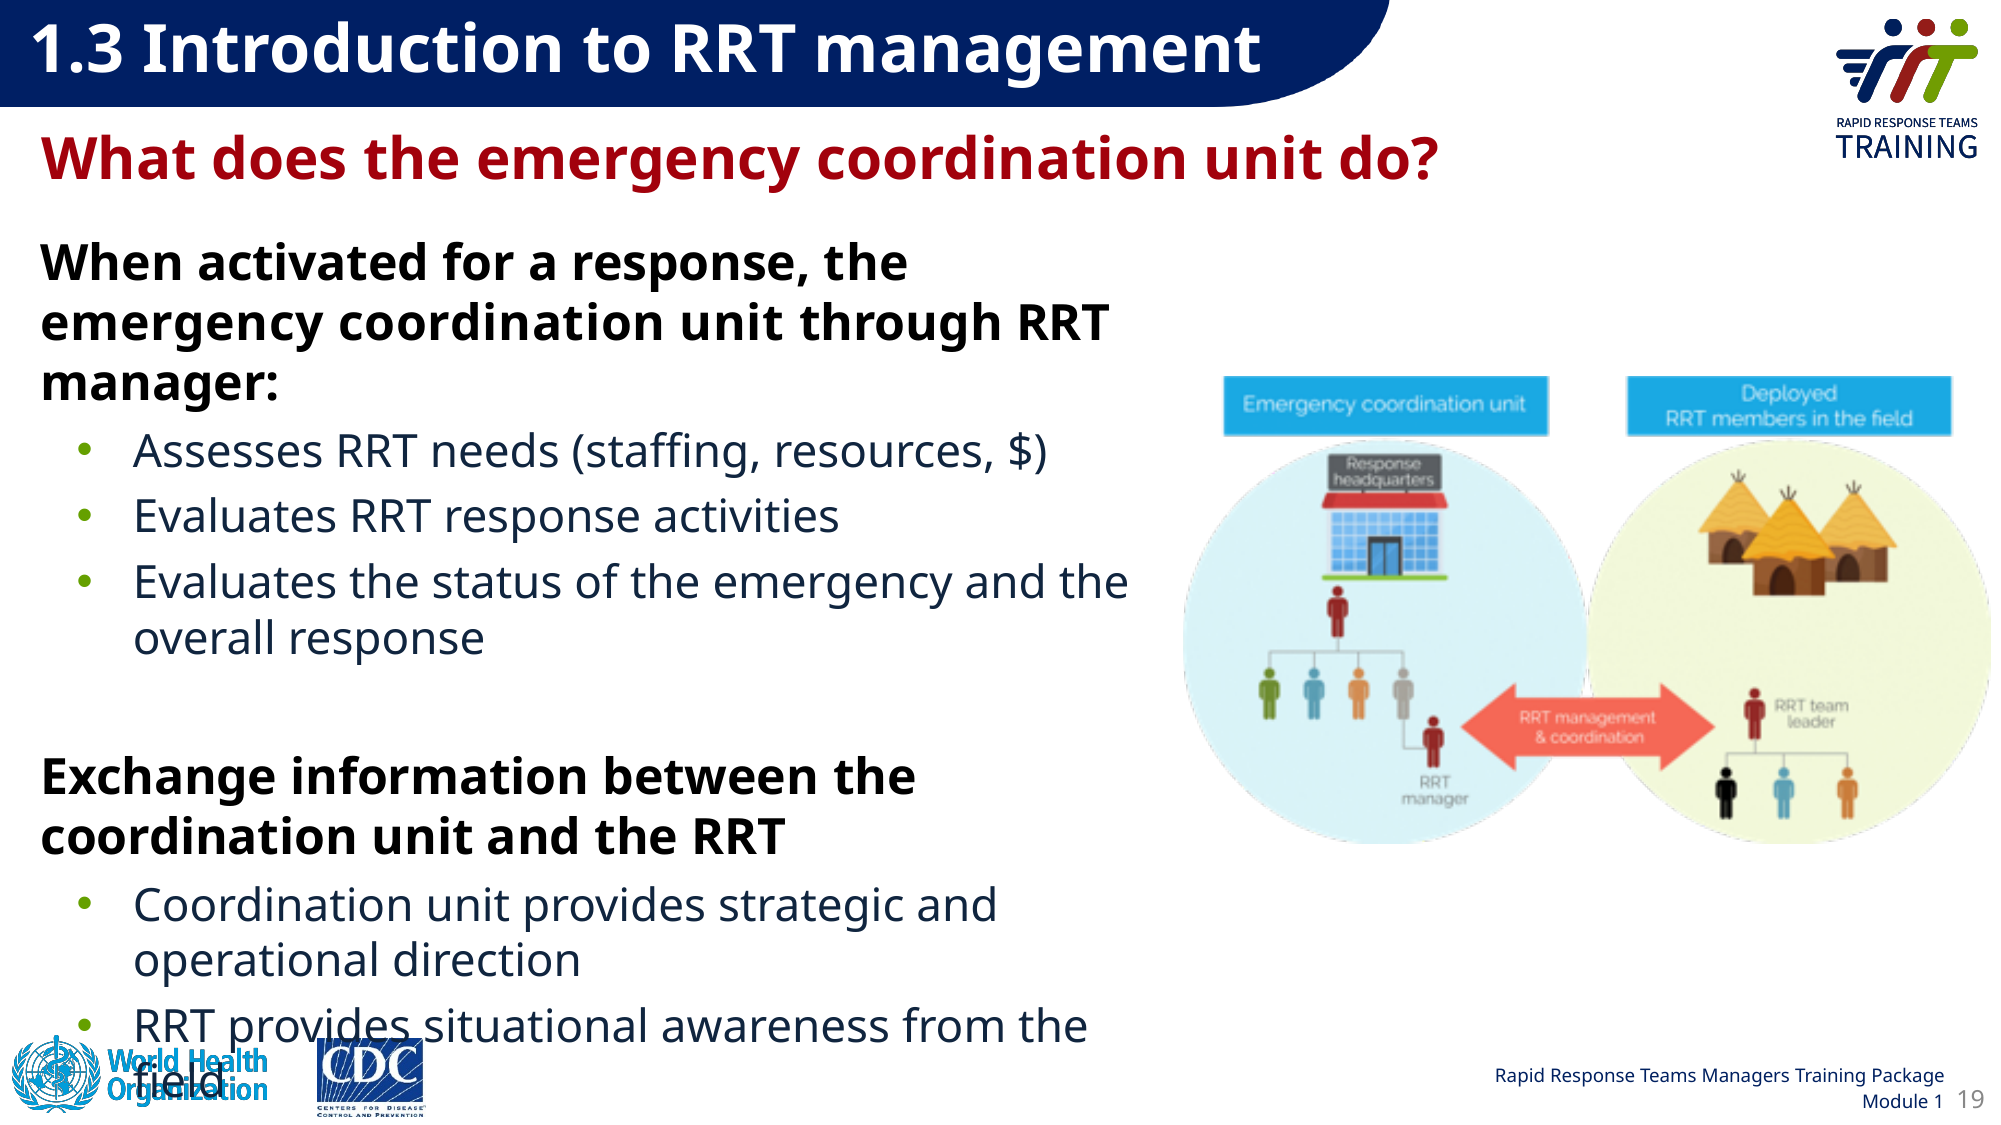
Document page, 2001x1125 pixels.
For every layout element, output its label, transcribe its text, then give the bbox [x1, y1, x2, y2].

picture [30, 1083, 37, 1091]
picture [12, 1035, 39, 1068]
text_box 1.3 Introduction to RRT management [22, 7, 1534, 110]
text_box When activated for a response, the emergency coordination unit through RRT manager: Assesses RRT needs (staffing, resources, $) Evaluates RRT response activities Evaluates the status of the emergency and the overall response Exchange information between the coordination unit and the RRT Coordination unit provides strategic and operational direction RRT provides situational awareness from the field [39, 218, 1177, 1108]
picture [317, 1108, 426, 1117]
text_box 19 [1557, 1075, 1993, 1121]
title What does the emergency coordination unit do? [33, 111, 1701, 202]
picture [0, 0, 1390, 107]
picture [50, 1108, 62, 1113]
picture [1183, 375, 1991, 844]
picture [1835, 19, 1978, 167]
picture [22, 1062, 26, 1077]
picture [12, 1083, 48, 1113]
picture [64, 1108, 267, 1113]
picture [24, 1054, 36, 1087]
picture [34, 1058, 39, 1078]
